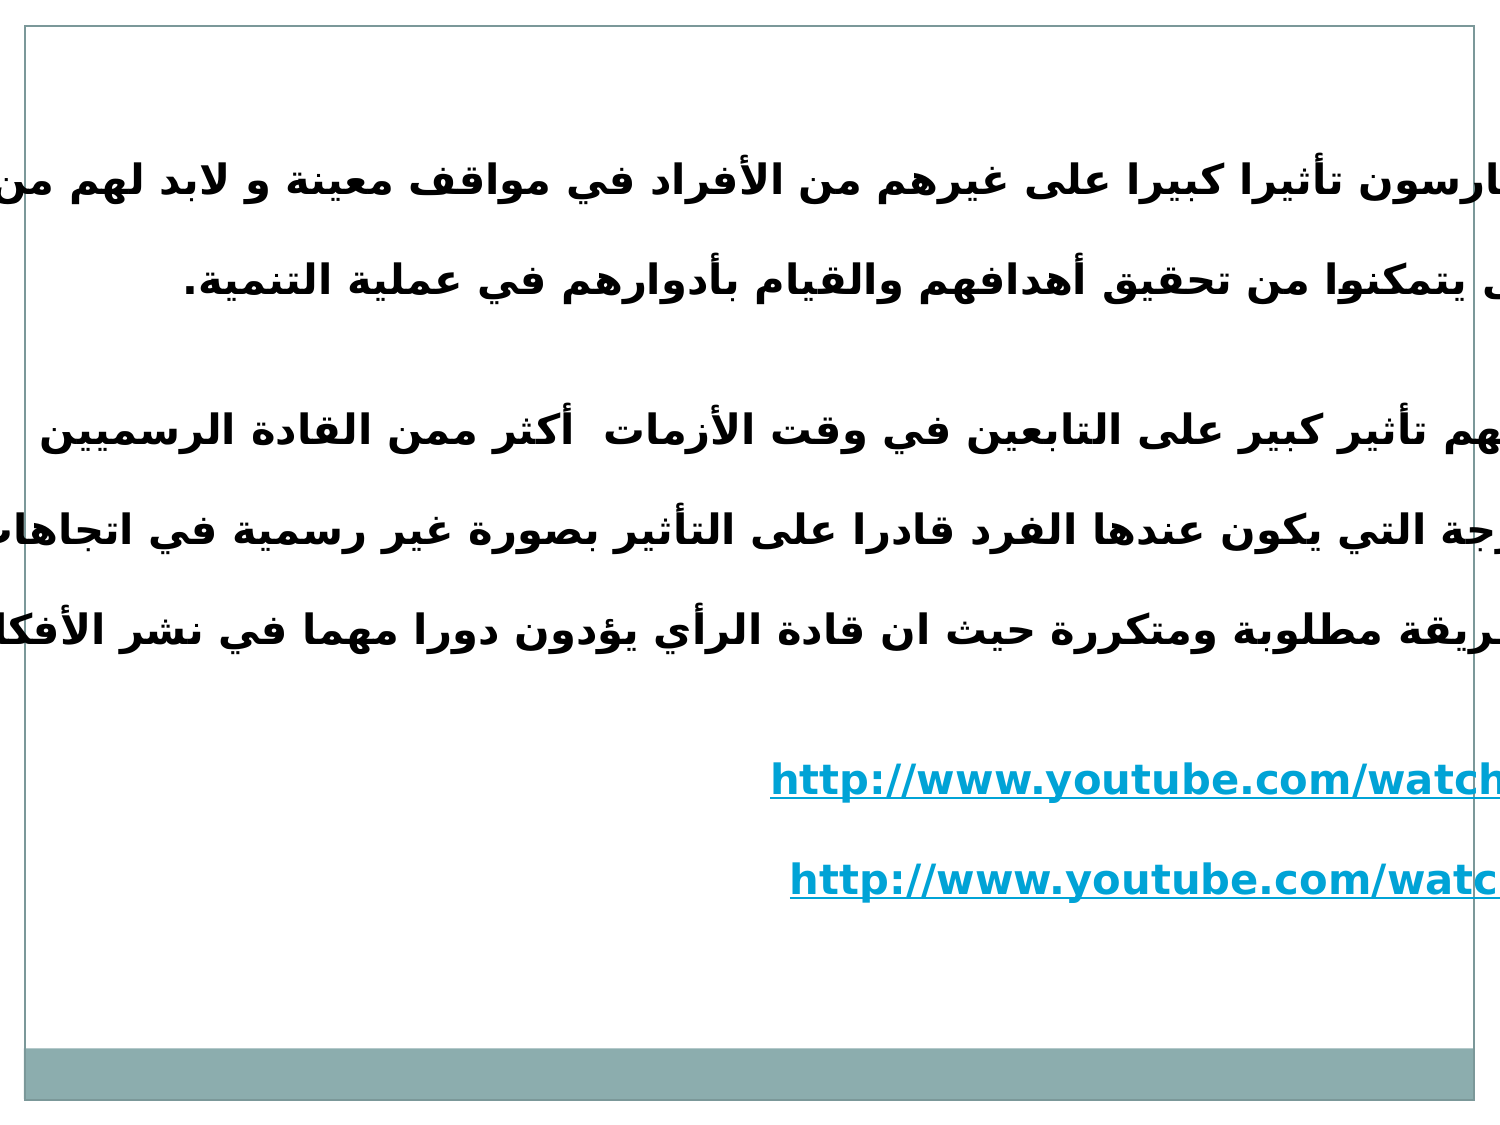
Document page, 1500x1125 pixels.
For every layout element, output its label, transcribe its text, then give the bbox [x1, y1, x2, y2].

text_box قادة الرأي : هم الأشخاص الذين يمارسون تأثيرا كبيرا على غيرهم من الأفراد في مواقف معينة و لابد لهم من القيام بالاتصال المباشر بالتابعين حتى يتمكنوا من تحقيق أهدافهم والقيام بأدوارهم في عملية التنمية. القادة الغير رسميين لهم تأثير كبير على التابعين في وقت الأزمات أكثر ممن القادة الرسميين ” قيادة الرأي هي الدرجة التي يكون عندها الفرد قادرا على التأثير بصورة غير رسمية في اتجاهات الأفراد او سلوكهم الظاهر بطريقة مطلوبة ومتكررة حيث ان قادة الرأي يؤدون دورا مهما في نشر الأفكار المستحدثة http://www.youtube.com/watch?v=sN5SW1F566M http://www.youtube.com/watch?v=1TxGSaPQuno [0, 35, 1500, 1125]
